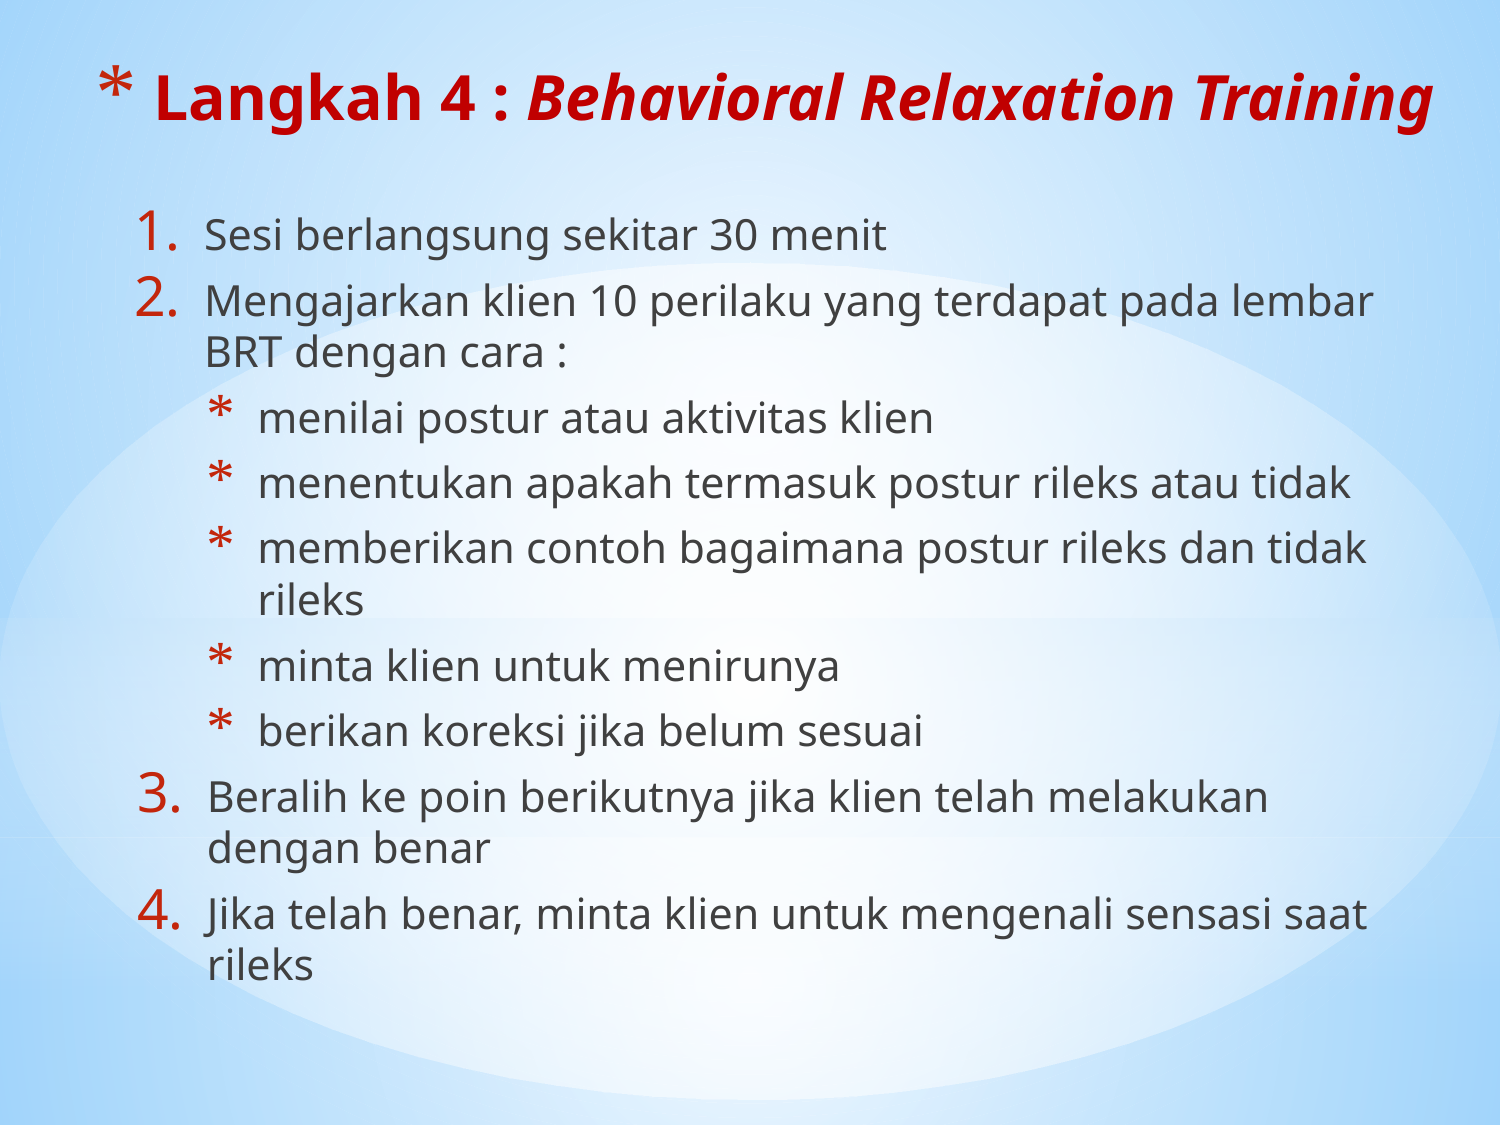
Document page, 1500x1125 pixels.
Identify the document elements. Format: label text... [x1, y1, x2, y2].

title Langkah 4 : Behavioral Relaxation Training [50, 50, 1450, 213]
list Sesi berlangsung sekitar 30 menit Mengajarkan klien 10 perilaku yang terdapat pada lembar BRT dengan cara : menilai postur atau aktivitas klien menentukan apakah termasuk postur rileks atau tidak memberikan contoh bagaimana postur rileks dan tidak rileks minta klien untuk menirunya berikan koreksi jika belum sesuai Beralih ke poin berikutnya jika klien telah melakukan dengan benar Jika telah benar, minta klien untuk mengenali sensasi saat rileks [112, 200, 1425, 1013]
